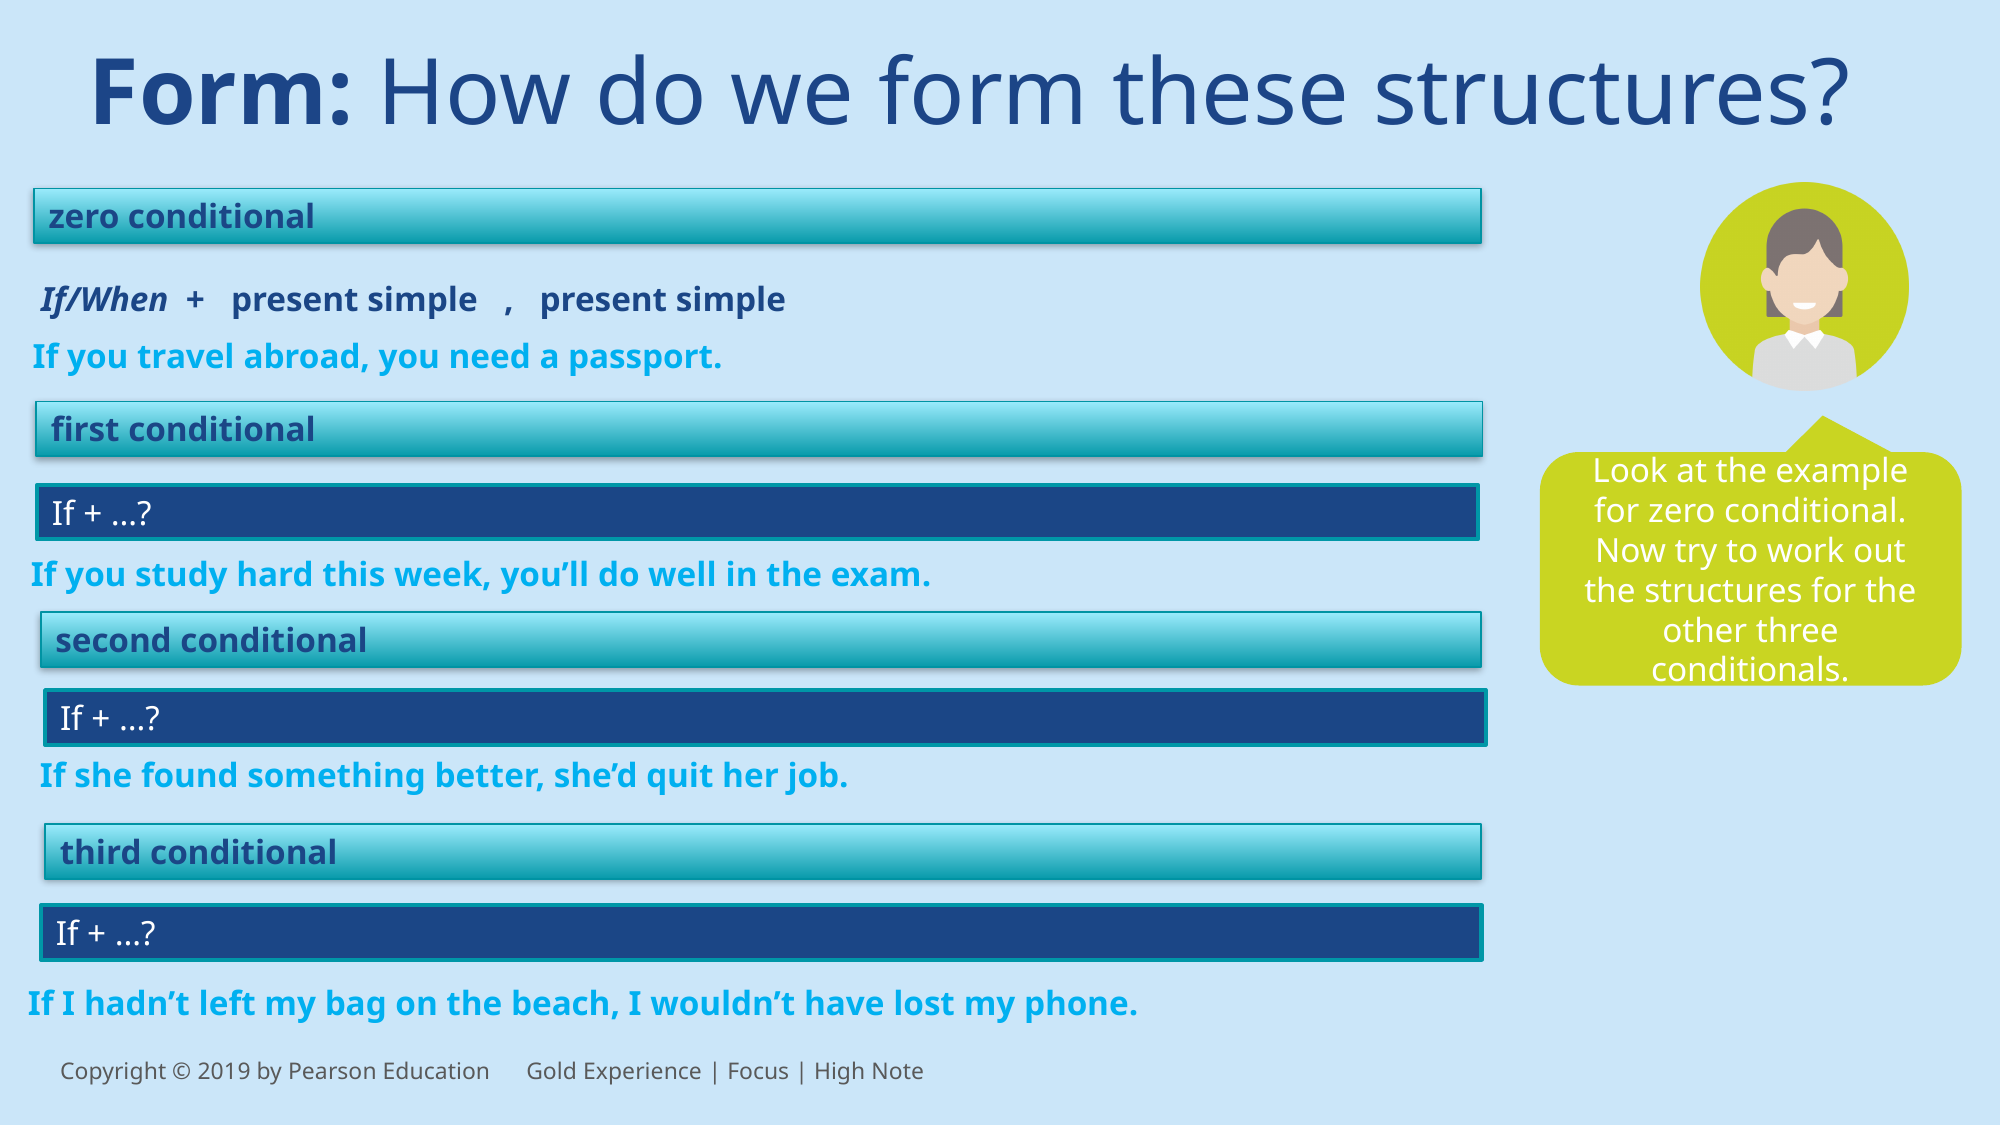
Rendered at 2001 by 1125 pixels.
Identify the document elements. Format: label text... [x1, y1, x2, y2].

text_box first conditional [35, 401, 1483, 457]
picture [1700, 182, 1909, 391]
text_box If + …? [35, 483, 1480, 541]
text_box If she found something better, she’d quit her job. [25, 746, 865, 802]
footer Copyright © 2019 by Pearson Education Gold Experience | Focus | High Note [45, 1040, 1084, 1101]
text_box If/When + present simple , present simple [26, 270, 803, 325]
text_box If I hadn’t left my bag on the beach, I wouldn’t have lost my phone. [13, 974, 1155, 1030]
text_box If + …? [39, 903, 1484, 962]
text_box If + …? [43, 688, 1488, 747]
text_box zero conditional [33, 188, 1482, 244]
text_box If you travel abroad, you need a passport. [17, 327, 739, 383]
title Form: How do we form these structures? [73, 37, 1927, 253]
text_box second conditional [40, 611, 1482, 668]
text_box If you study hard this week, you’ll do well in the exam. [16, 546, 948, 601]
text_box third conditional [44, 823, 1482, 880]
text_box Look at the example for zero conditional. Now try to work out the structures for the other three conditionals. [1537, 413, 1964, 688]
